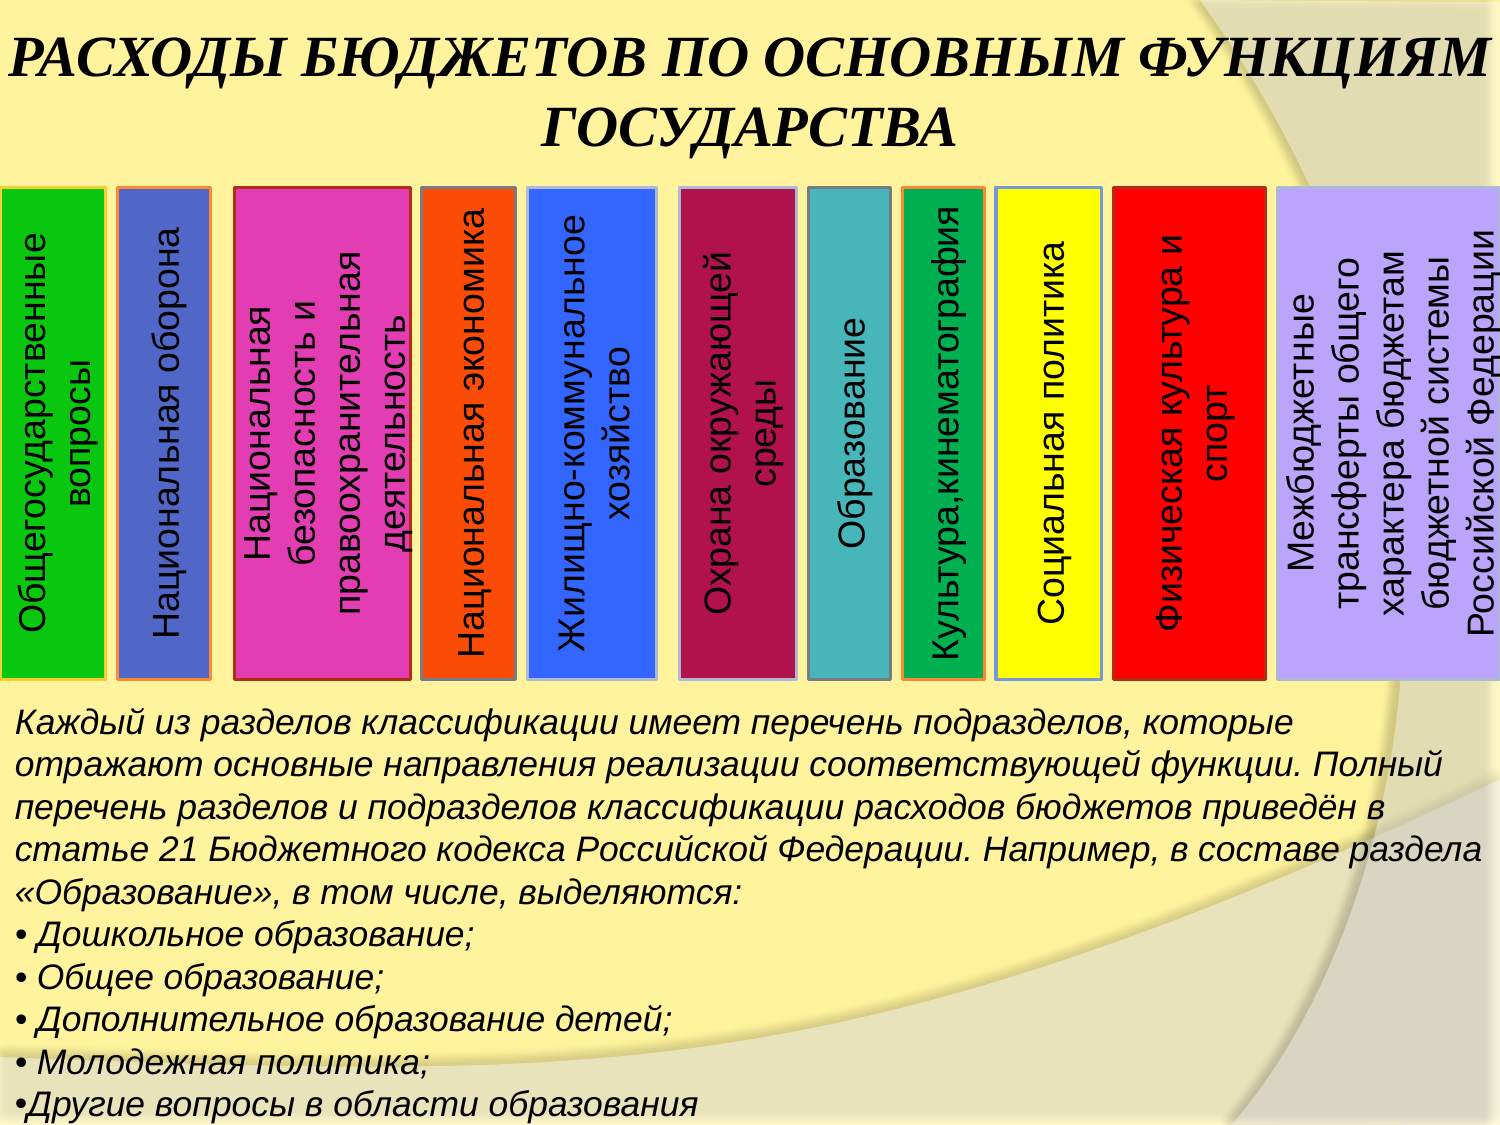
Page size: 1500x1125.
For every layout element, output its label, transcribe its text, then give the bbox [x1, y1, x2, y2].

text_box Межбюджетные трансферты общего характера бюджетам бюджетной системы Российской Федерации [1276, 186, 1500, 681]
text_box Физическая культура и спорт [1112, 186, 1267, 681]
text_box Каждый из разделов классификации имеет перечень подразделов, которые отражают основные направления реализации соответствующей функции. Полный перечень разделов и подразделов классификации расходов бюджетов приведён в статье 21 Бюджетного кодекса Российской Федерации. Например, в составе раздела «Образование», в том числе, выделяются: • Дошкольное образование; • Общее образование; • Дополнительное образование детей; • Молодежная политика; Другие вопросы в области образования [0, 691, 1500, 1125]
text_box Культура,кинематография [901, 186, 986, 681]
text_box Жилищно-коммунальное хозяйство [526, 186, 658, 681]
title РАСХОДЫ БЮДЖЕТОВ ПО ОСНОВНЫМ ФУНКЦИЯМ ГОСУДАРСТВА [0, 0, 1500, 176]
text_box Национальная безопасность и правоохранительная деятельность [233, 186, 412, 681]
text_box Социальная политика [994, 186, 1103, 681]
text_box Образование [807, 186, 892, 681]
text_box Национальная оборона [116, 186, 212, 681]
text_box Общегосударственные вопросы [0, 186, 107, 681]
text_box Национальная экономика [420, 186, 517, 681]
text_box Охрана окружающей среды [678, 186, 798, 681]
